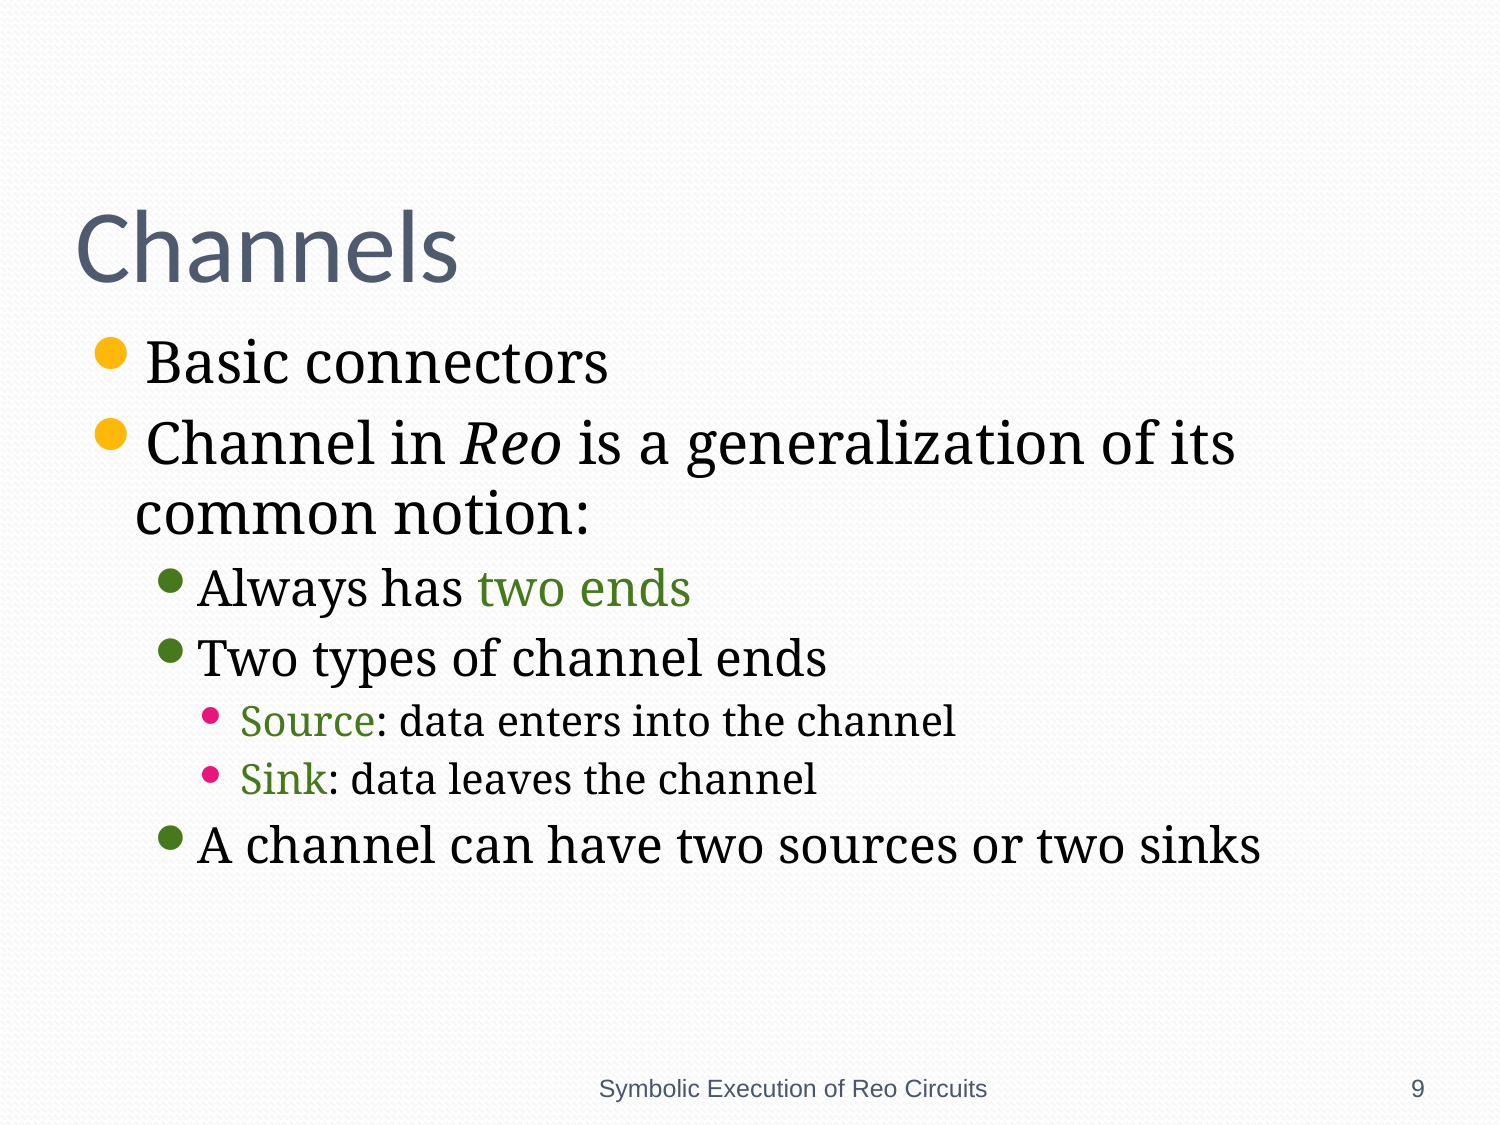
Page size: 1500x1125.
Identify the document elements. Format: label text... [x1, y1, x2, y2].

list Basic connectors Channel in Reo is a generalization of its common notion: Always has two ends Two types of channel ends Source: data enters into the channel Sink: data leaves the channel A channel can have two sources or two sinks [74, 317, 1426, 1038]
footer Symbolic Execution of Reo Circuits [437, 1042, 1150, 1103]
title Channels [74, 115, 1426, 304]
slide_number 9 [1299, 1042, 1425, 1103]
